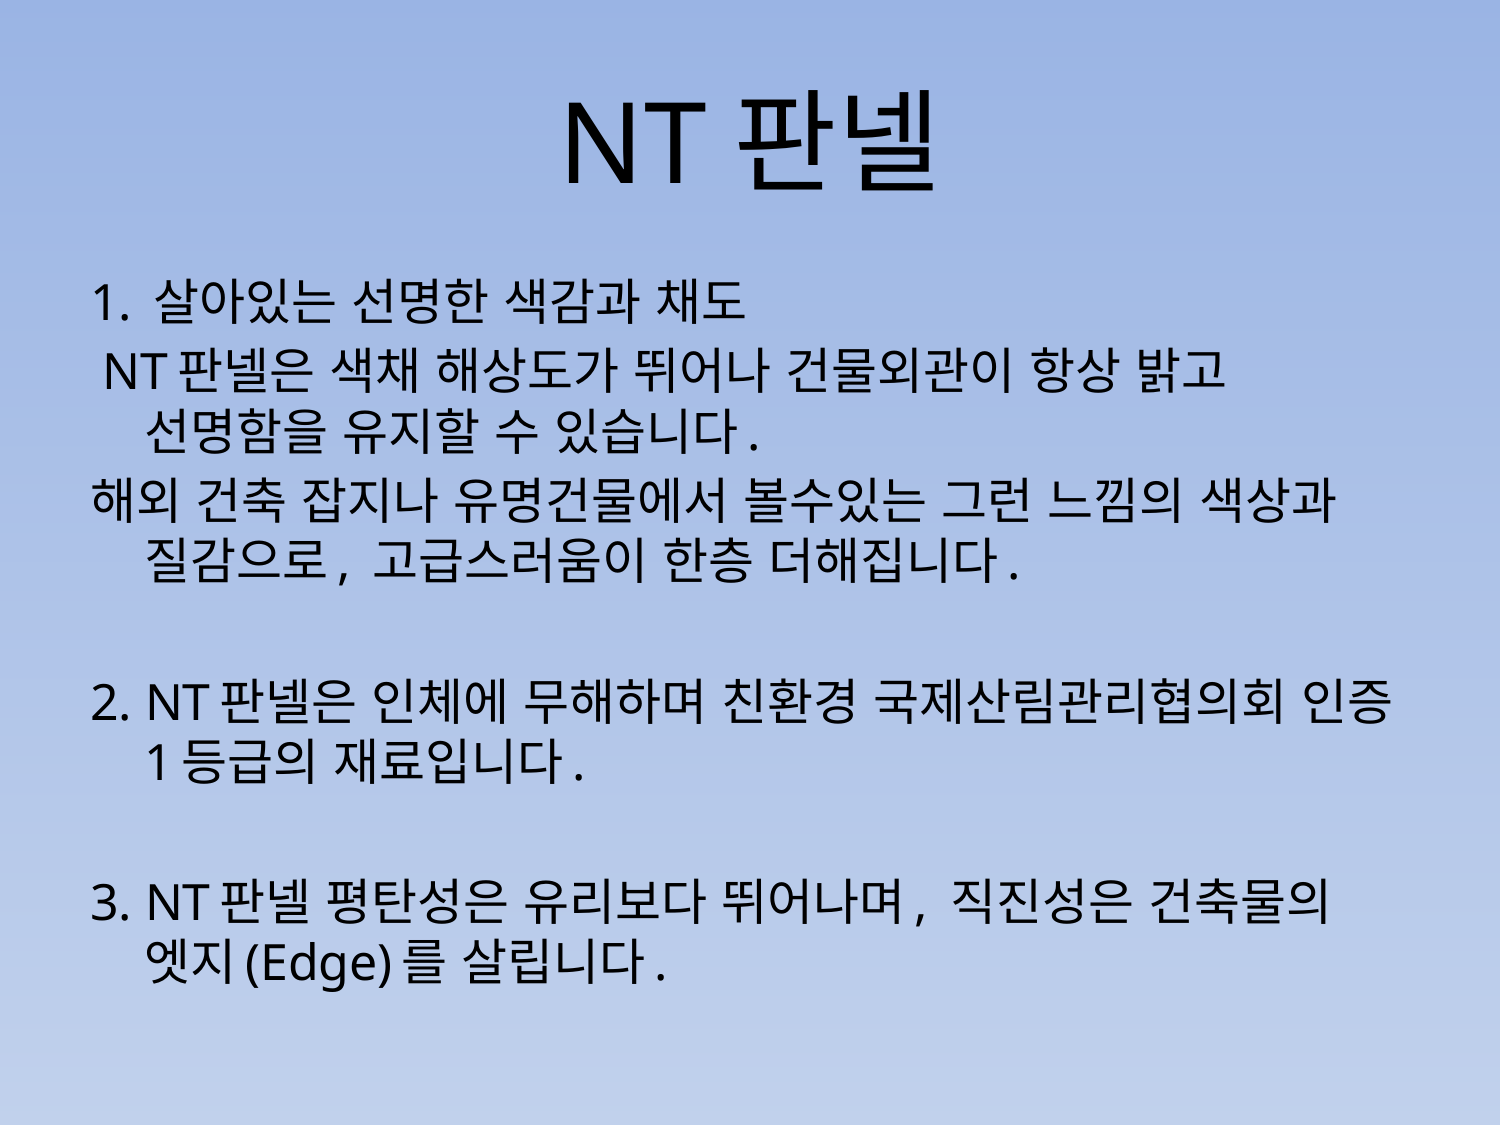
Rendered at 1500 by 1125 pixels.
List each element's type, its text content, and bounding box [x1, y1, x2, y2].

title NT판넬 [75, 45, 1425, 233]
list 1. 살아있는 선명한 색감과 채도 NT판넬은 색채 해상도가 뛰어나 건물외관이 항상 밝고 선명함을 유지할 수 있습니다. 해외 건축 잡지나 유명건물에서 볼수있는 그런 느낌의 색상과 질감으로, 고급스러움이 한층 더해집니다. 2. NT판넬은 인체에 무해하며 친환경 국제산림관리협의회 인증 1등급의 재료입니다. 3. NT판넬 평탄성은 유리보다 뛰어나며, 직진성은 건축물의 엣지(Edge)를 살립니다. [75, 262, 1425, 1005]
